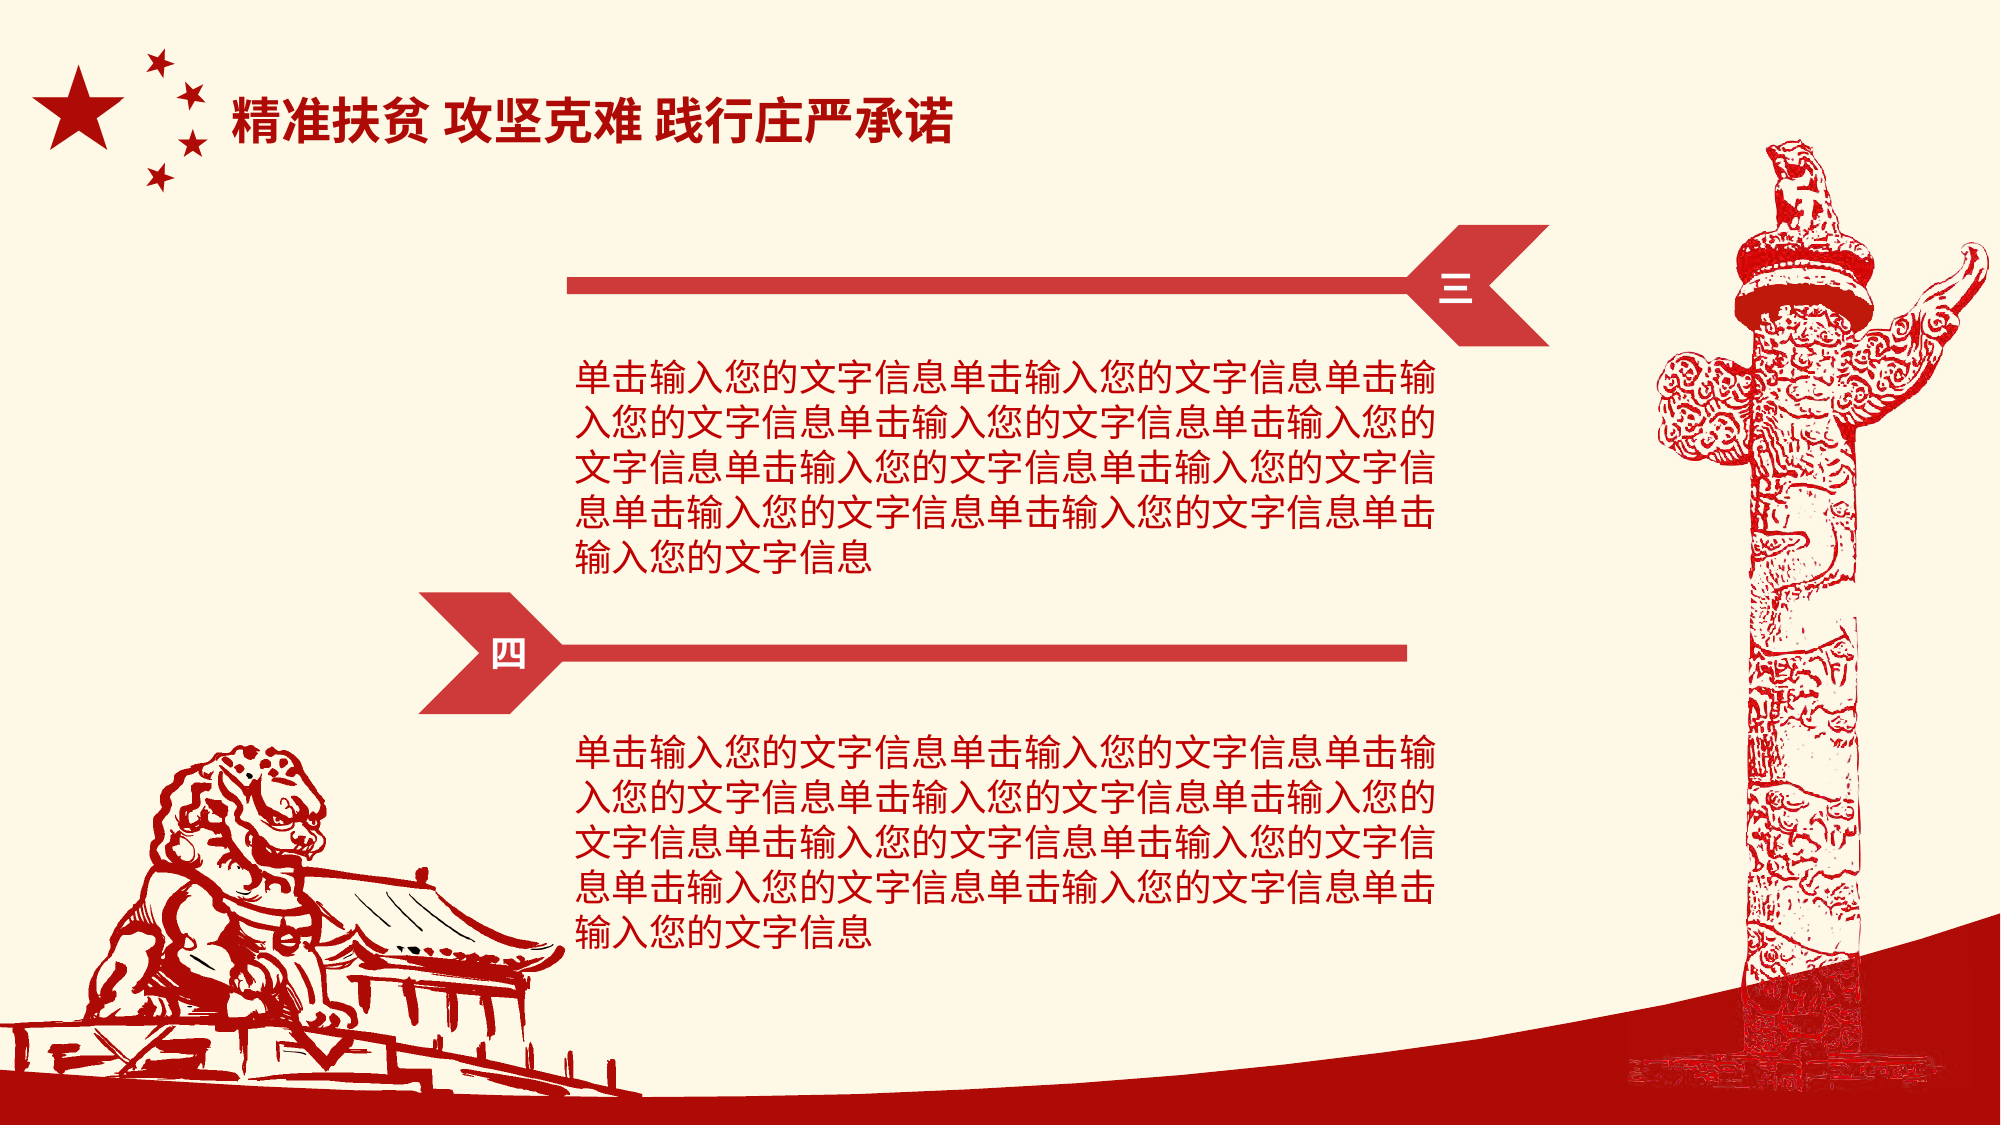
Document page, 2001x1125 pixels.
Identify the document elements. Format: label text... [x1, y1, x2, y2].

picture [22, 21, 220, 219]
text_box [418, 592, 1408, 715]
text_box 单击输入您的文字信息单击输入您的文字信息单击输入您的文字信息单击输入您的文字信息单击输入您的文字信息单击输入您的文字信息单击输入您的文字信息单击输入您的文字信息单击输入您的文字信息单击输入您的文字信息 [559, 346, 1456, 632]
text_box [566, 224, 1564, 347]
picture [0, 563, 702, 1097]
text_box 单击输入您的文字信息单击输入您的文字信息单击输入您的文字信息单击输入您的文字信息单击输入您的文字信息单击输入您的文字信息单击输入您的文字信息单击输入您的文字信息单击输入您的文字信息单击输入您的文字信息 [559, 721, 1456, 1007]
text_box 精准扶贫 攻坚克难 践行庄严承诺 [217, 81, 1001, 157]
picture [1628, 21, 2000, 1125]
